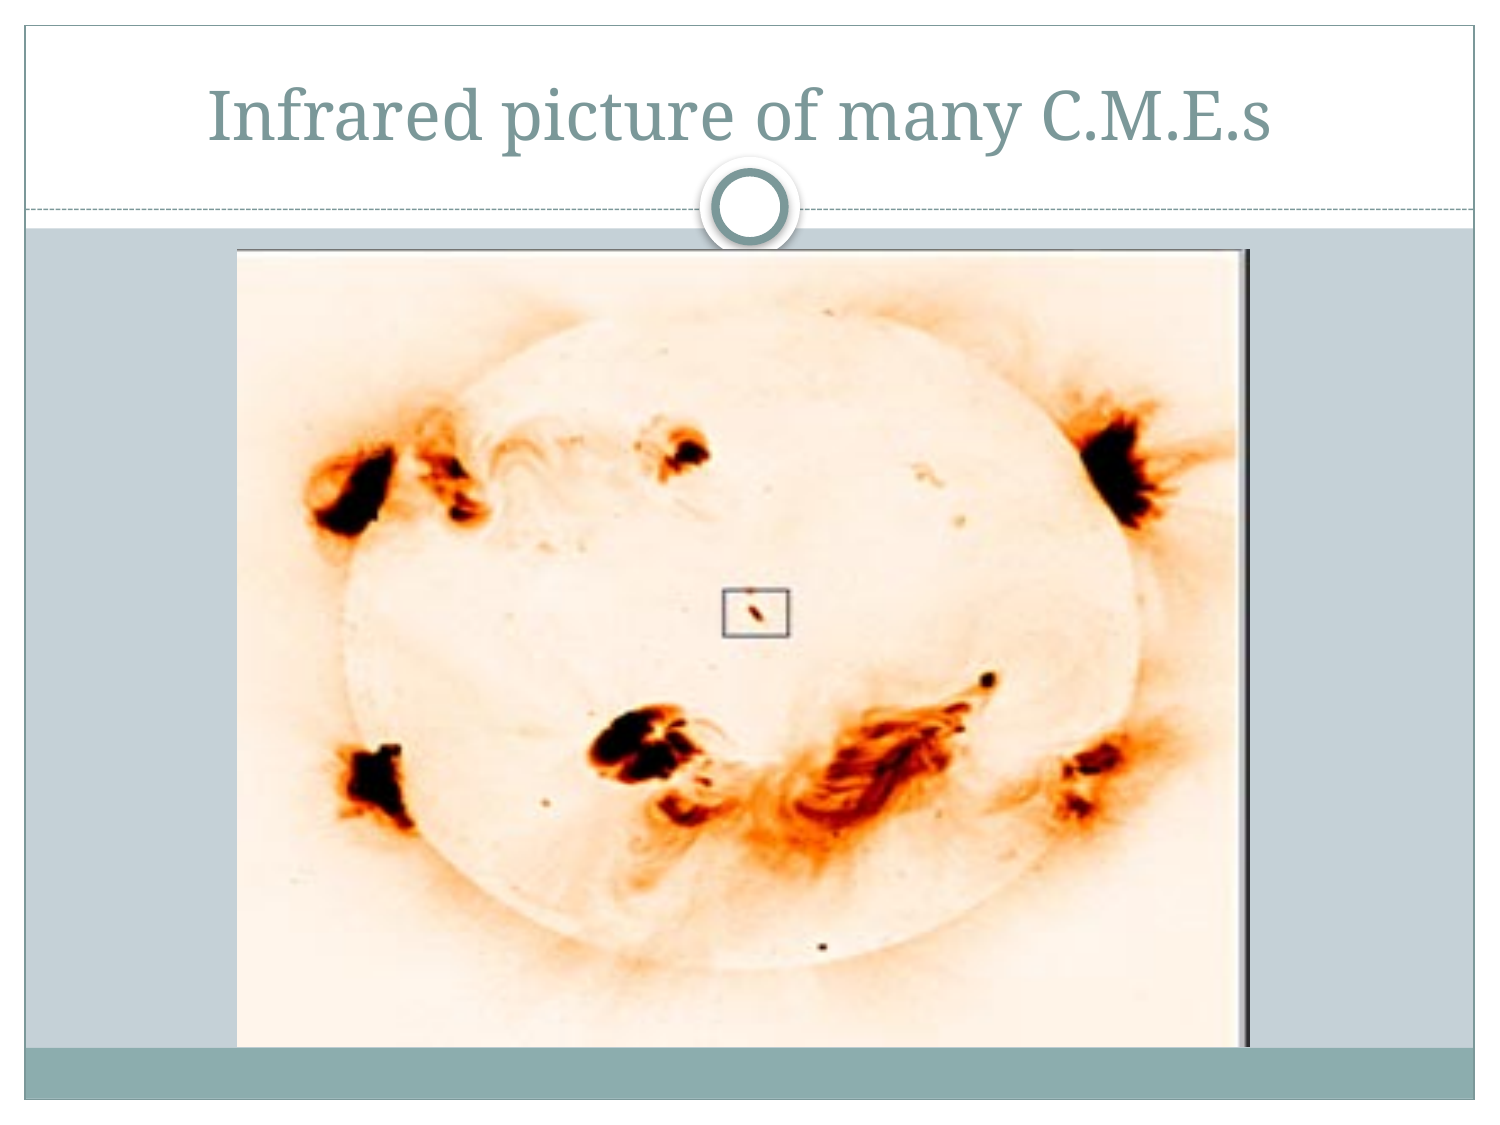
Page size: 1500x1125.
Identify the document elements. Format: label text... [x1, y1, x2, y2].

title Infrared picture of many C.M.E.s [49, 37, 1450, 162]
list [237, 249, 1251, 1047]
